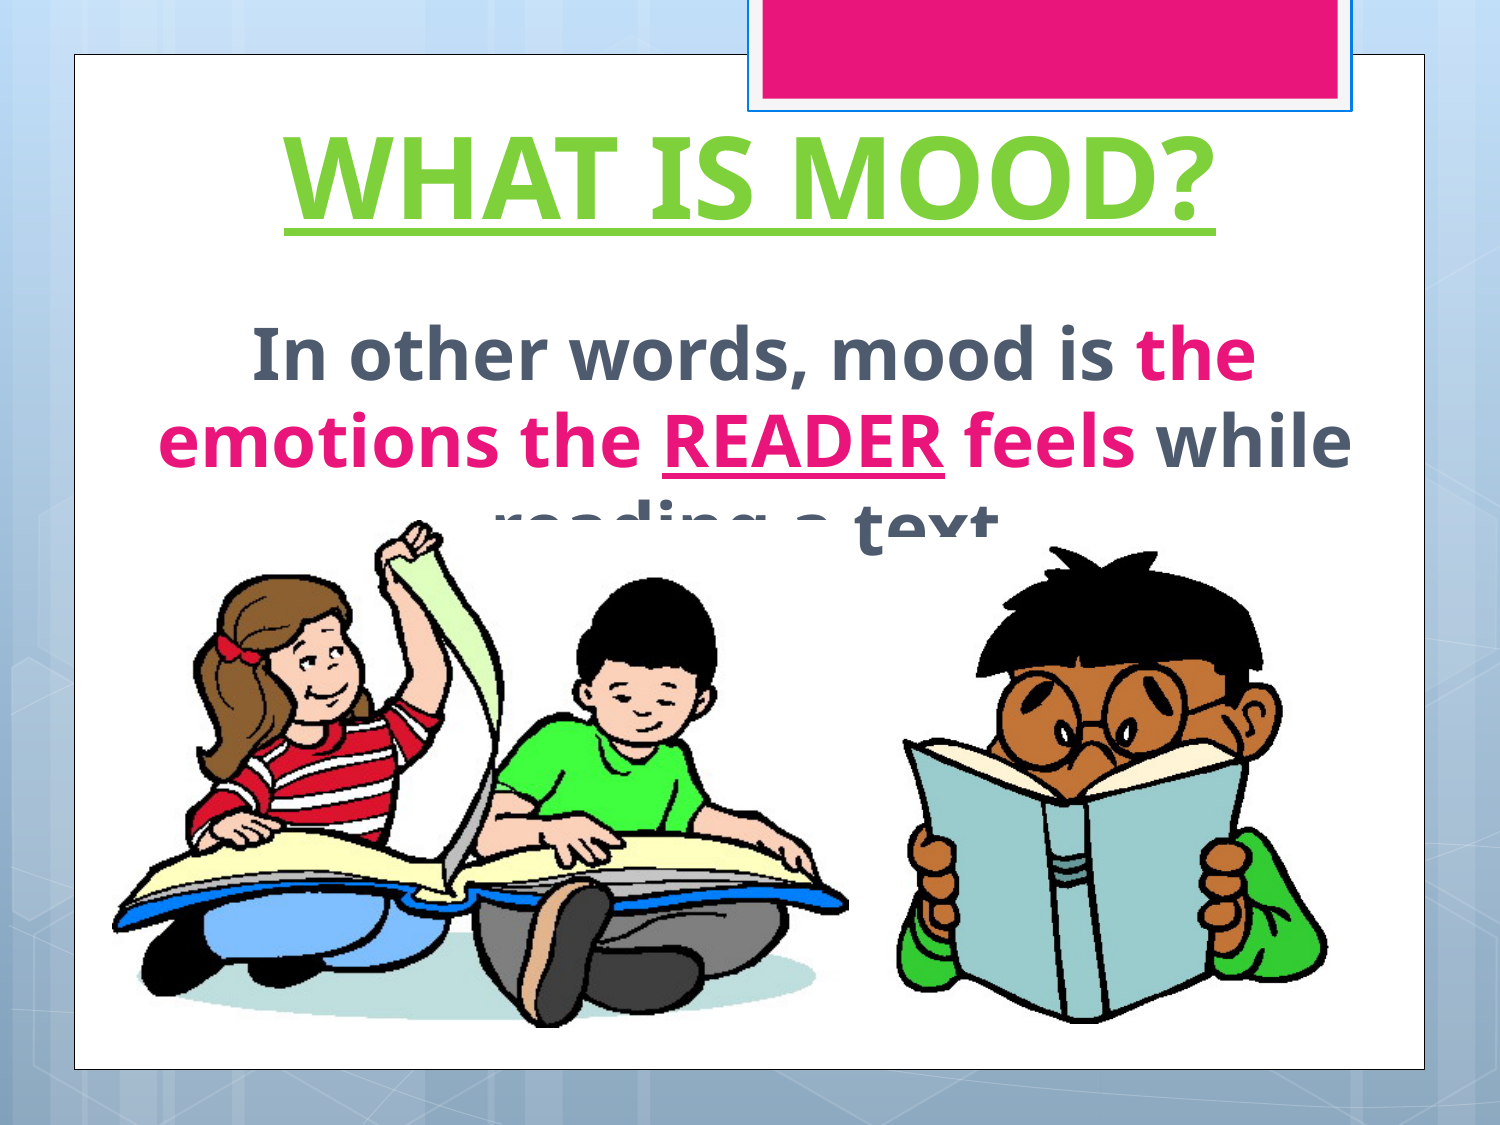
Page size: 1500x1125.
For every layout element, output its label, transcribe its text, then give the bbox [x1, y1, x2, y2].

picture [112, 519, 849, 1029]
title WHAT IS MOOD? [75, 62, 1425, 250]
picture [887, 537, 1343, 1024]
list In other words, mood is the emotions the READER feels while reading a text [75, 299, 1425, 876]
